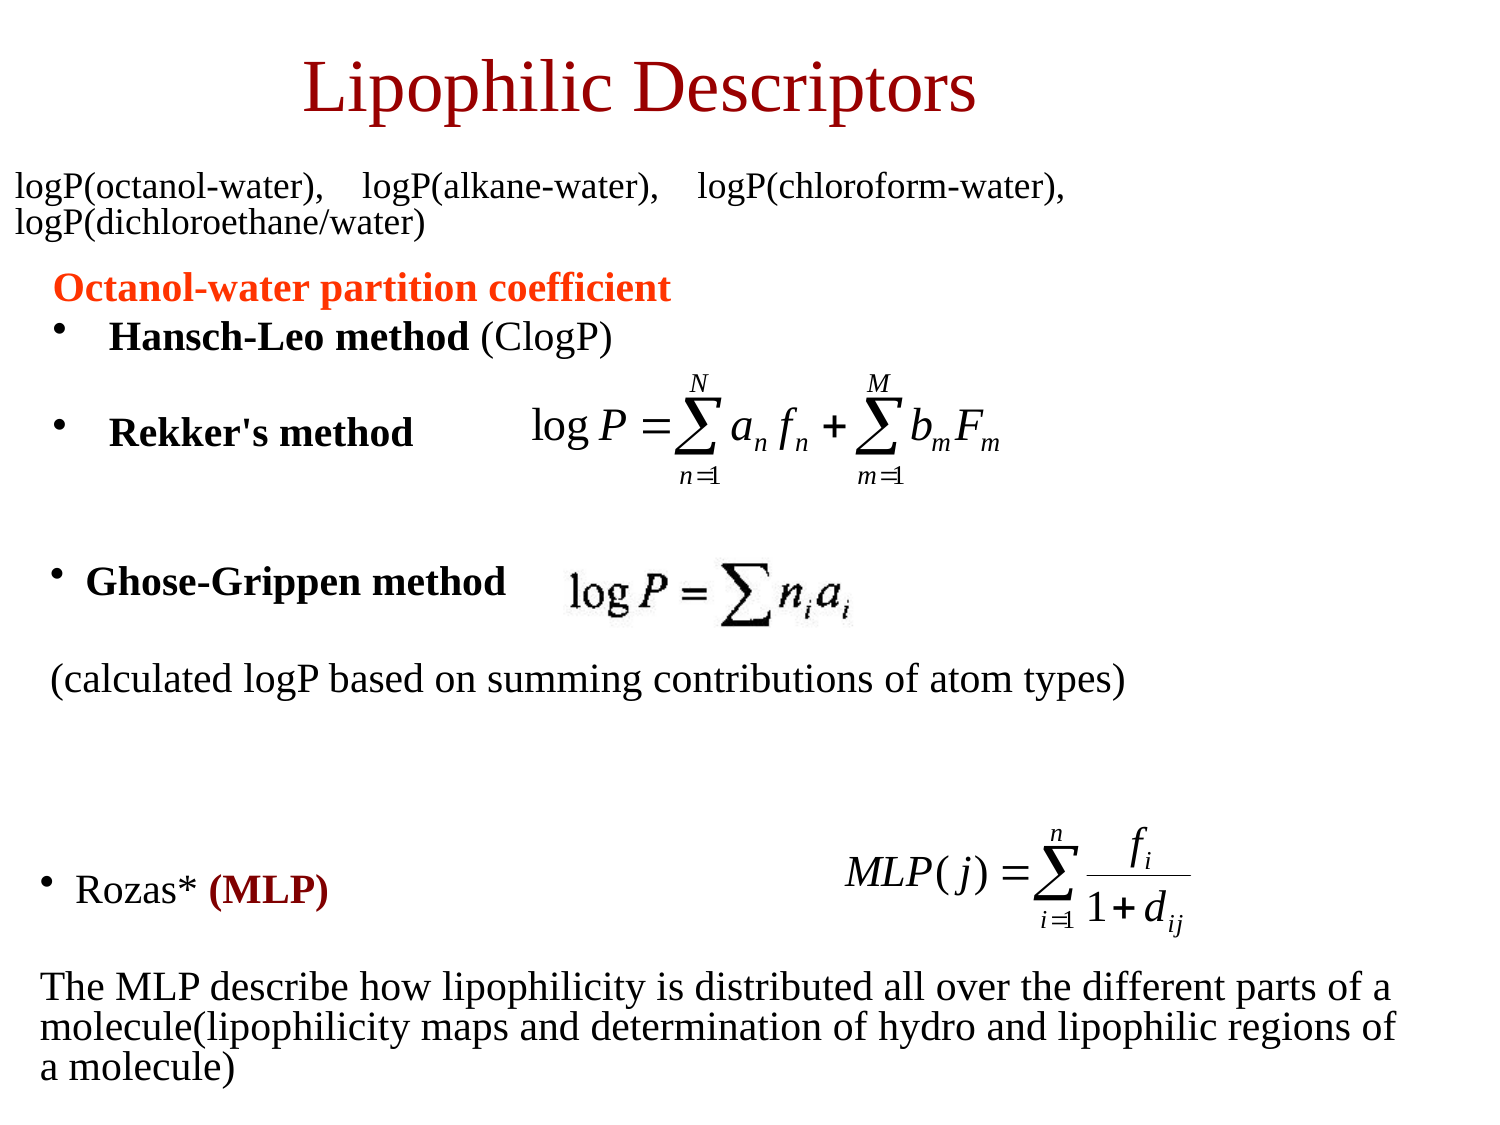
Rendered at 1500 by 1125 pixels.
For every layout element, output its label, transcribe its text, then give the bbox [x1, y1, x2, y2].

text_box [524, 362, 1013, 495]
title Lipophilic Descriptors [99, 24, 1201, 138]
list Octanol-water partition coefficient Hansch-Leo method (ClogP) Rekker's method [37, 262, 1313, 476]
text_box Rozas* (MLP) The MLP describe how lipophilicity is distributed all over the different parts of a molecule(lipophilicity maps and determination of hydro and lipophilic regions of a molecule) [24, 864, 1425, 1096]
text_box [837, 812, 1201, 946]
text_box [562, 549, 876, 642]
text_box logP(octanol-water), logP(alkane-water), logP(chloroform-water), logP(dichloroethane/water) [0, 162, 1500, 250]
text_box Ghose-Grippen method (calculated logP based on summing contributions of atom types) [35, 556, 1142, 708]
